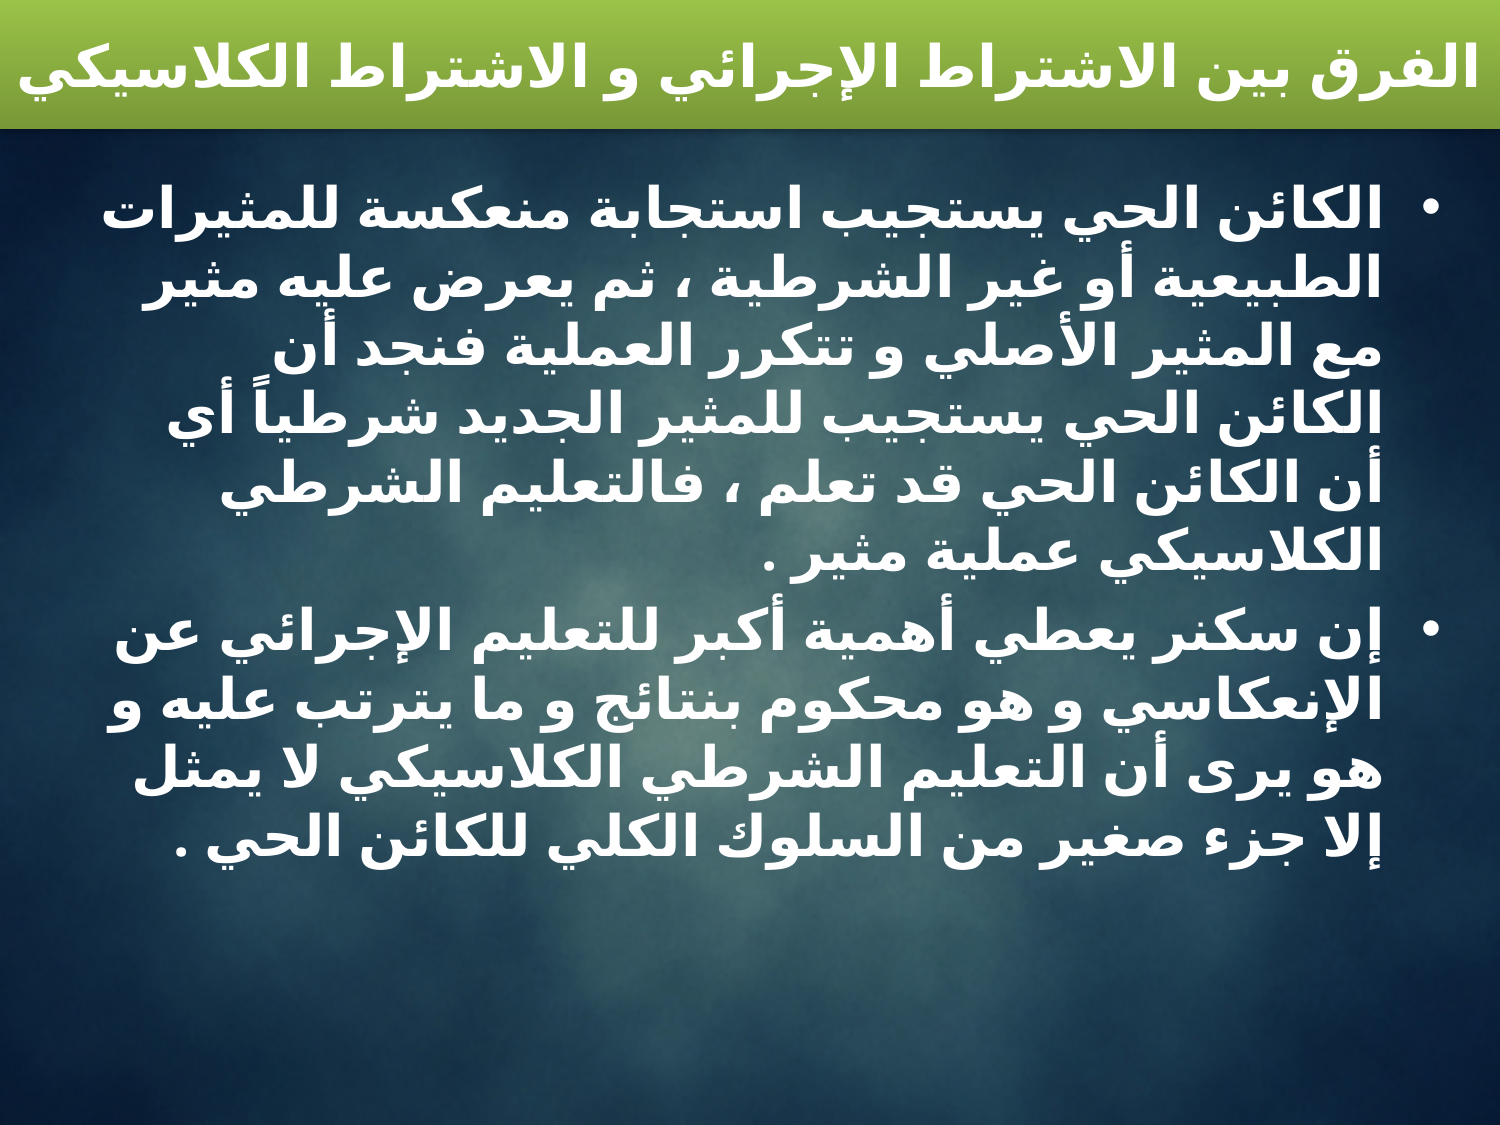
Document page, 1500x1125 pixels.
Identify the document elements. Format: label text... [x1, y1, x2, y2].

text_box الفرق بين الاشتراط الإجرائي و الاشتراط الكلاسيكي [0, 0, 1500, 129]
text_box الكائن الحي يستجيب استجابة منعكسة للمثيرات الطبيعية أو غير الشرطية ، ثم يعرض عليه مثير مع المثير الأصلي و تتكرر العملية فنجد أن الكائن الحي يستجيب للمثير الجديد شرطياً أي أن الكائن الحي قد تعلم ، فالتعليم الشرطي الكلاسيكي عملية مثير . إن سكنر يعطي أهمية أكبر للتعليم الإجرائي عن الإنعكاسي و هو محكوم بنتائج و ما يترتب عليه و هو يرى أن التعليم الشرطي الكلاسيكي لا يمثل إلا جزء صغير من السلوك الكلي للكائن الحي . [82, 164, 1456, 891]
picture [0, 129, 1500, 1125]
